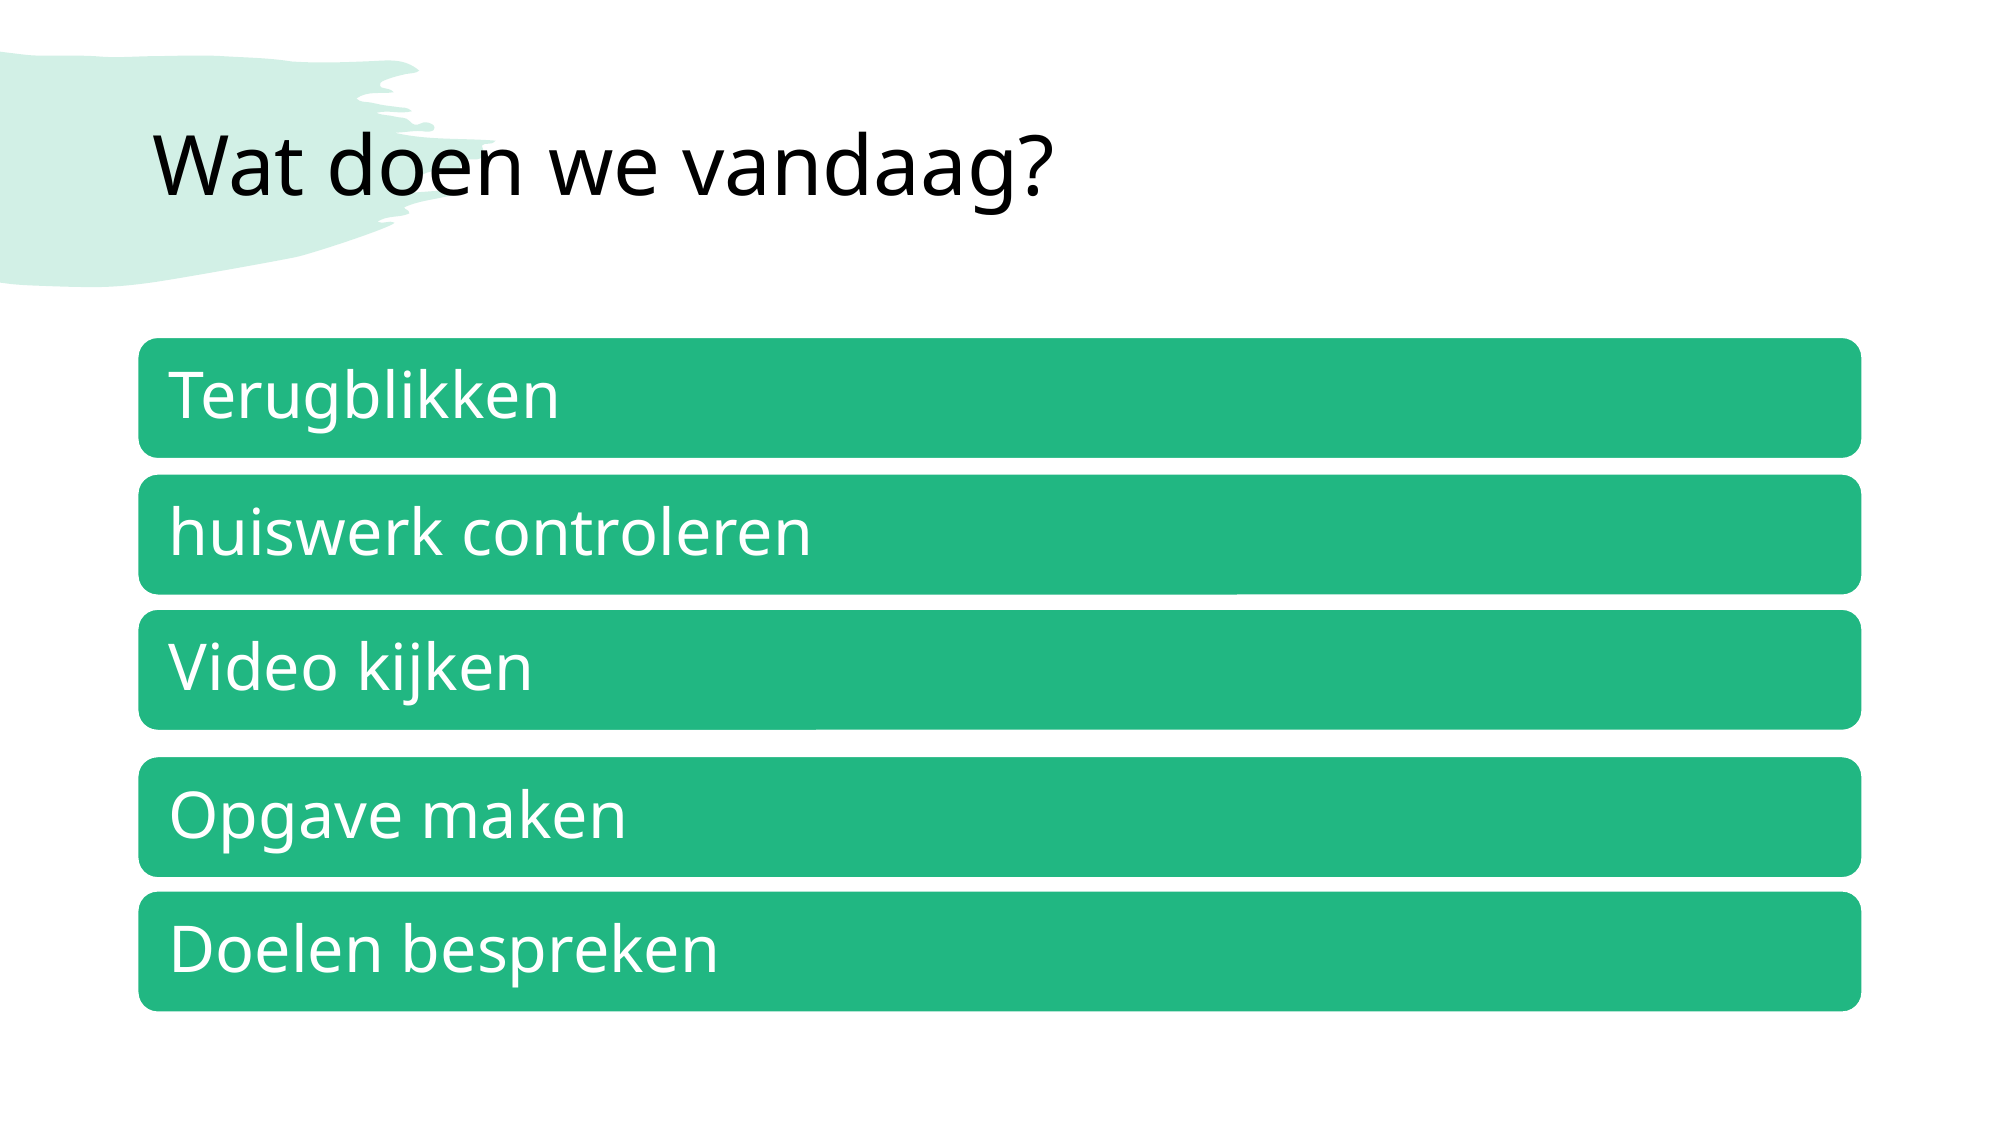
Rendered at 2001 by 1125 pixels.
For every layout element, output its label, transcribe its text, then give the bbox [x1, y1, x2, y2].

title Wat doen we vandaag? [137, 59, 1863, 278]
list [137, 329, 1863, 1013]
